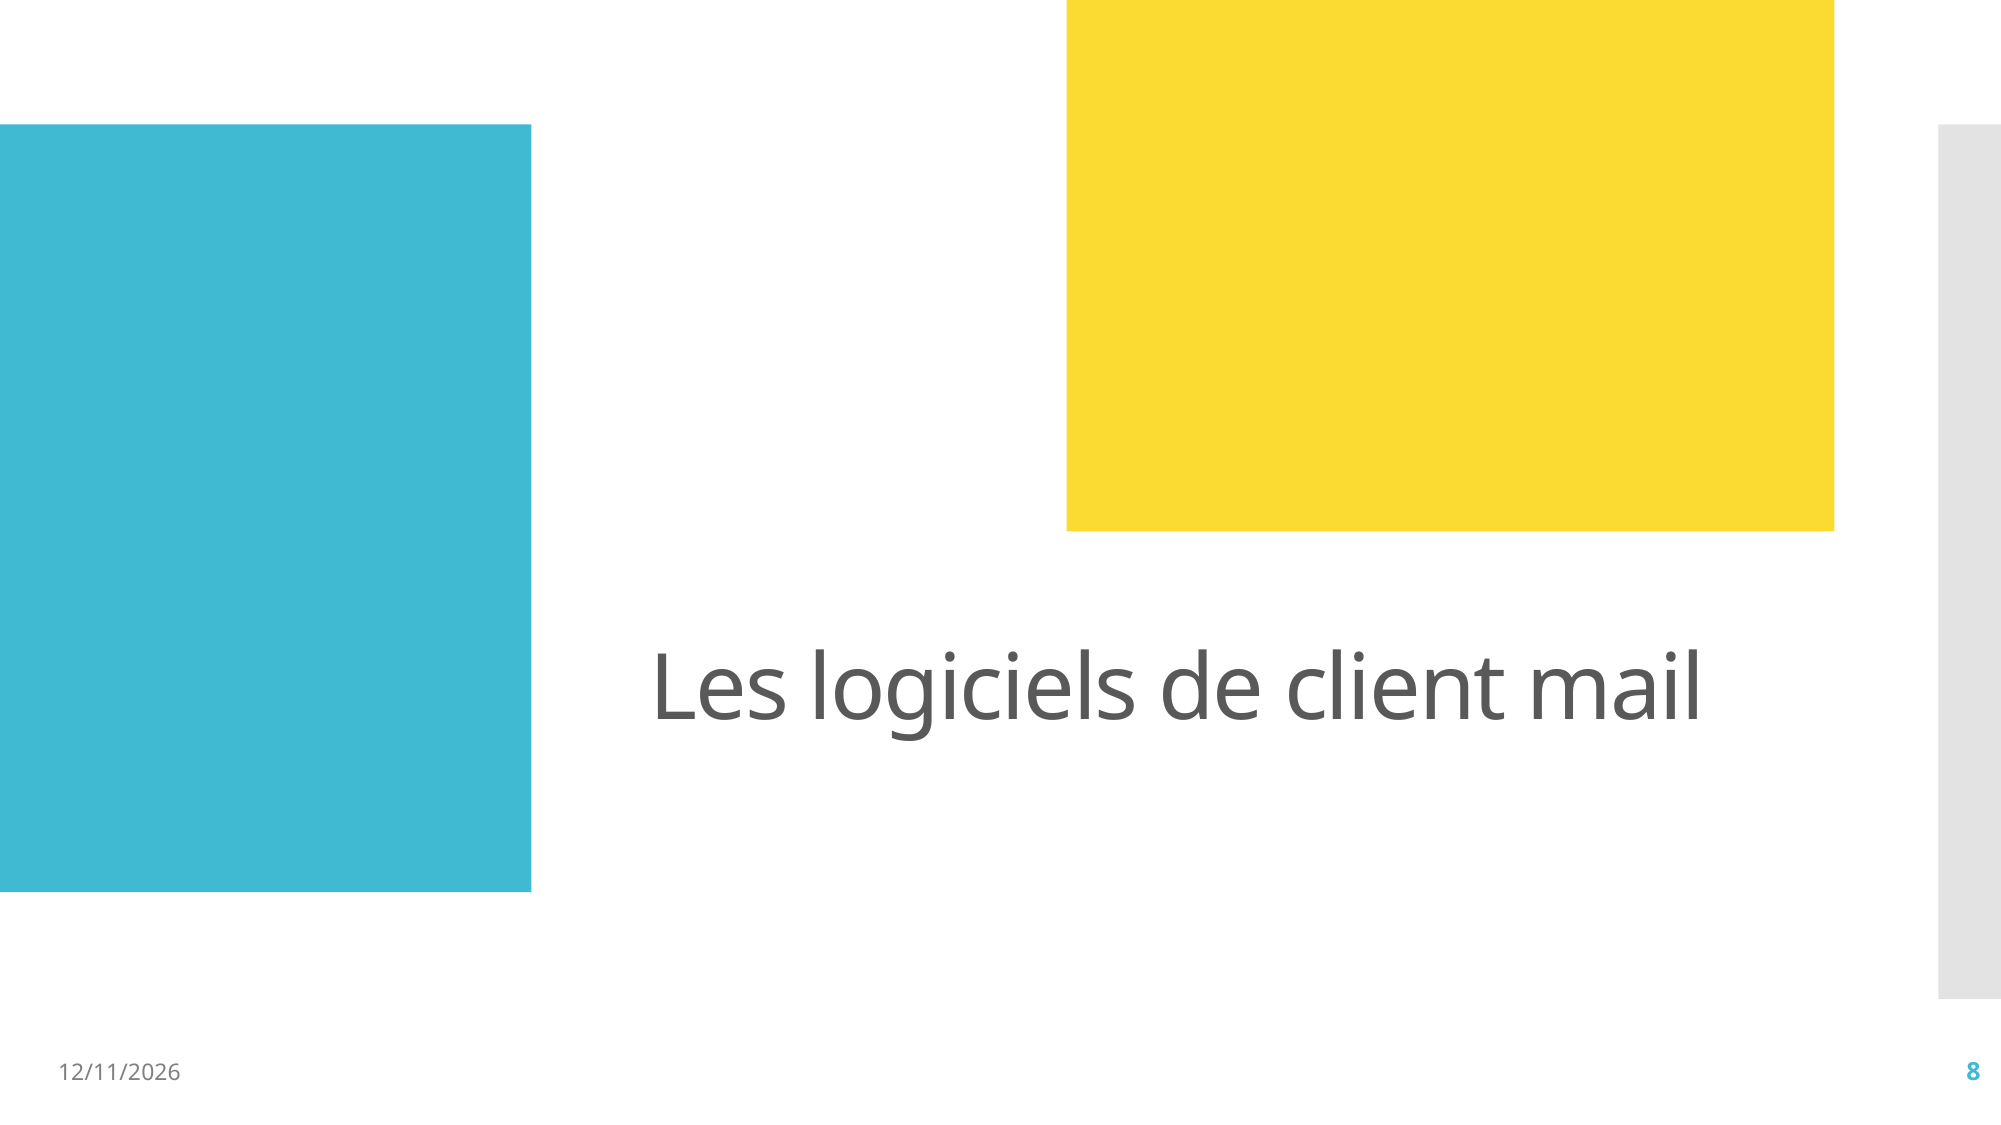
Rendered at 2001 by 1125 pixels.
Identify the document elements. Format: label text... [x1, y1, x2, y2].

title Les logiciels de client mail [634, 213, 1835, 747]
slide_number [43, 1042, 493, 1103]
slide_number 8 [1744, 1042, 1996, 1103]
